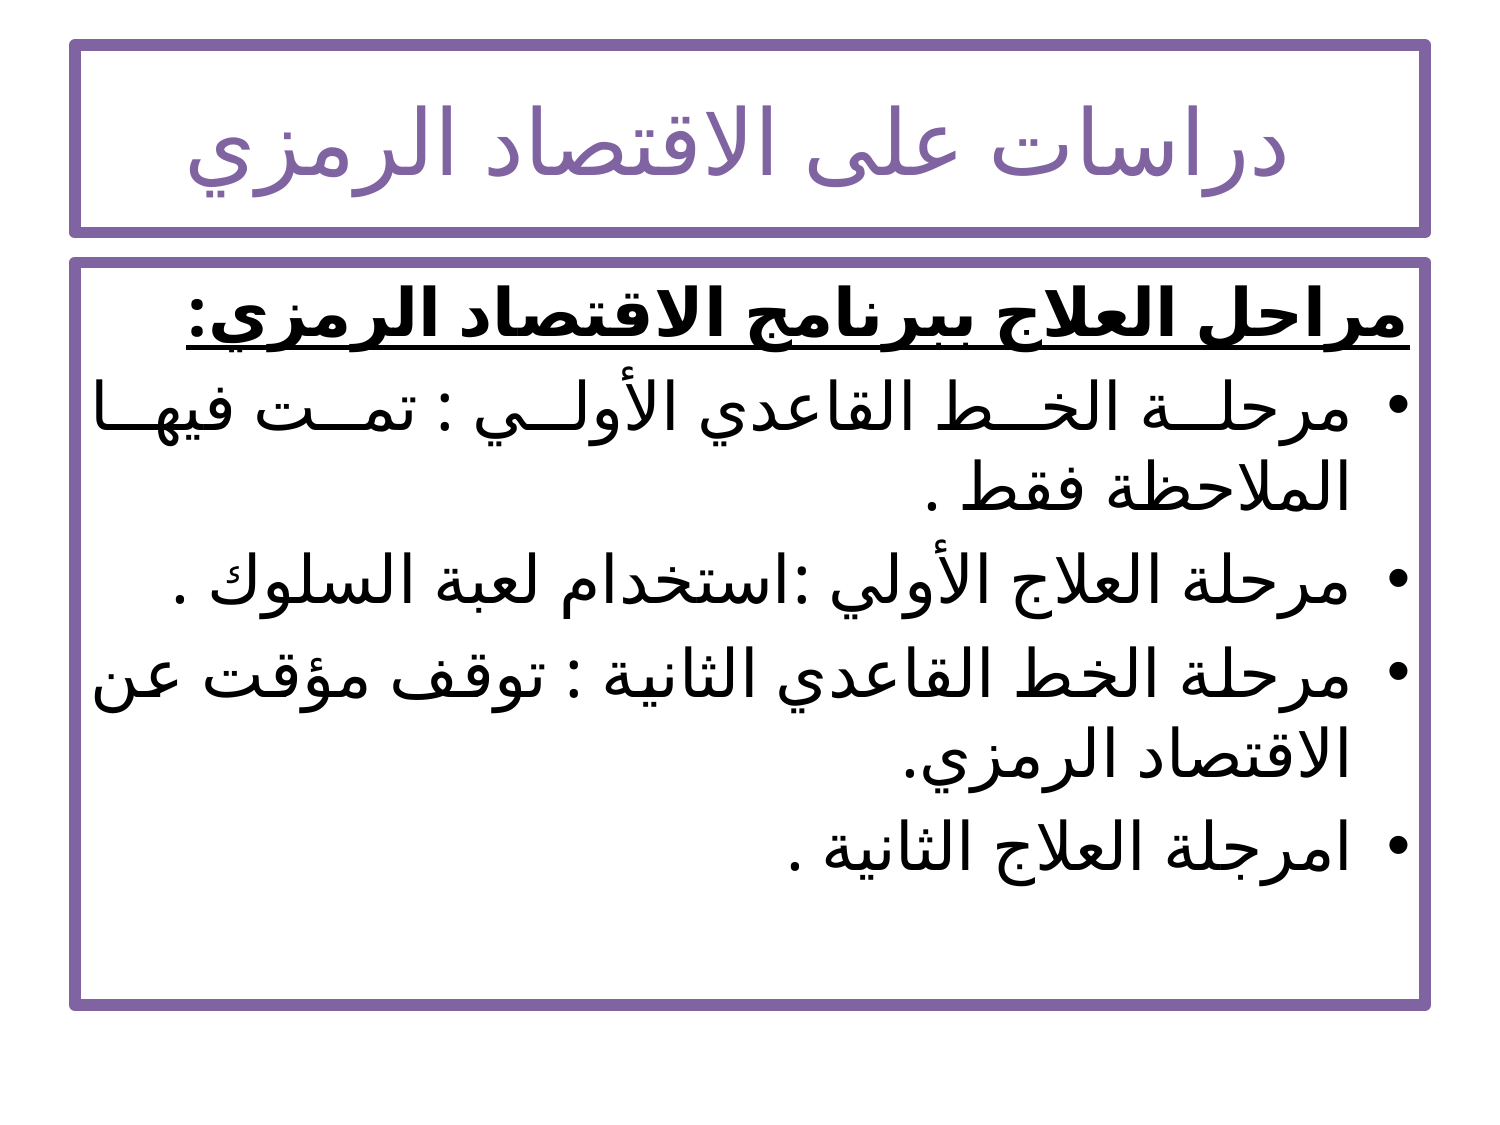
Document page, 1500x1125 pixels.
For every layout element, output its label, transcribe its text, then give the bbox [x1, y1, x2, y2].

title دراسات على الاقتصاد الرمزي [75, 45, 1425, 233]
list مراحل العلاج ببرنامج الاقتصاد الرمزي: مرحلة الخط القاعدي الأولي : تمت فيها الملاحظة فقط . مرحلة العلاج الأولي :استخدام لعبة السلوك . مرحلة الخط القاعدي الثانية : توقف مؤقت عن الاقتصاد الرمزي. امرجلة العلاج الثانية . [75, 262, 1425, 1005]
